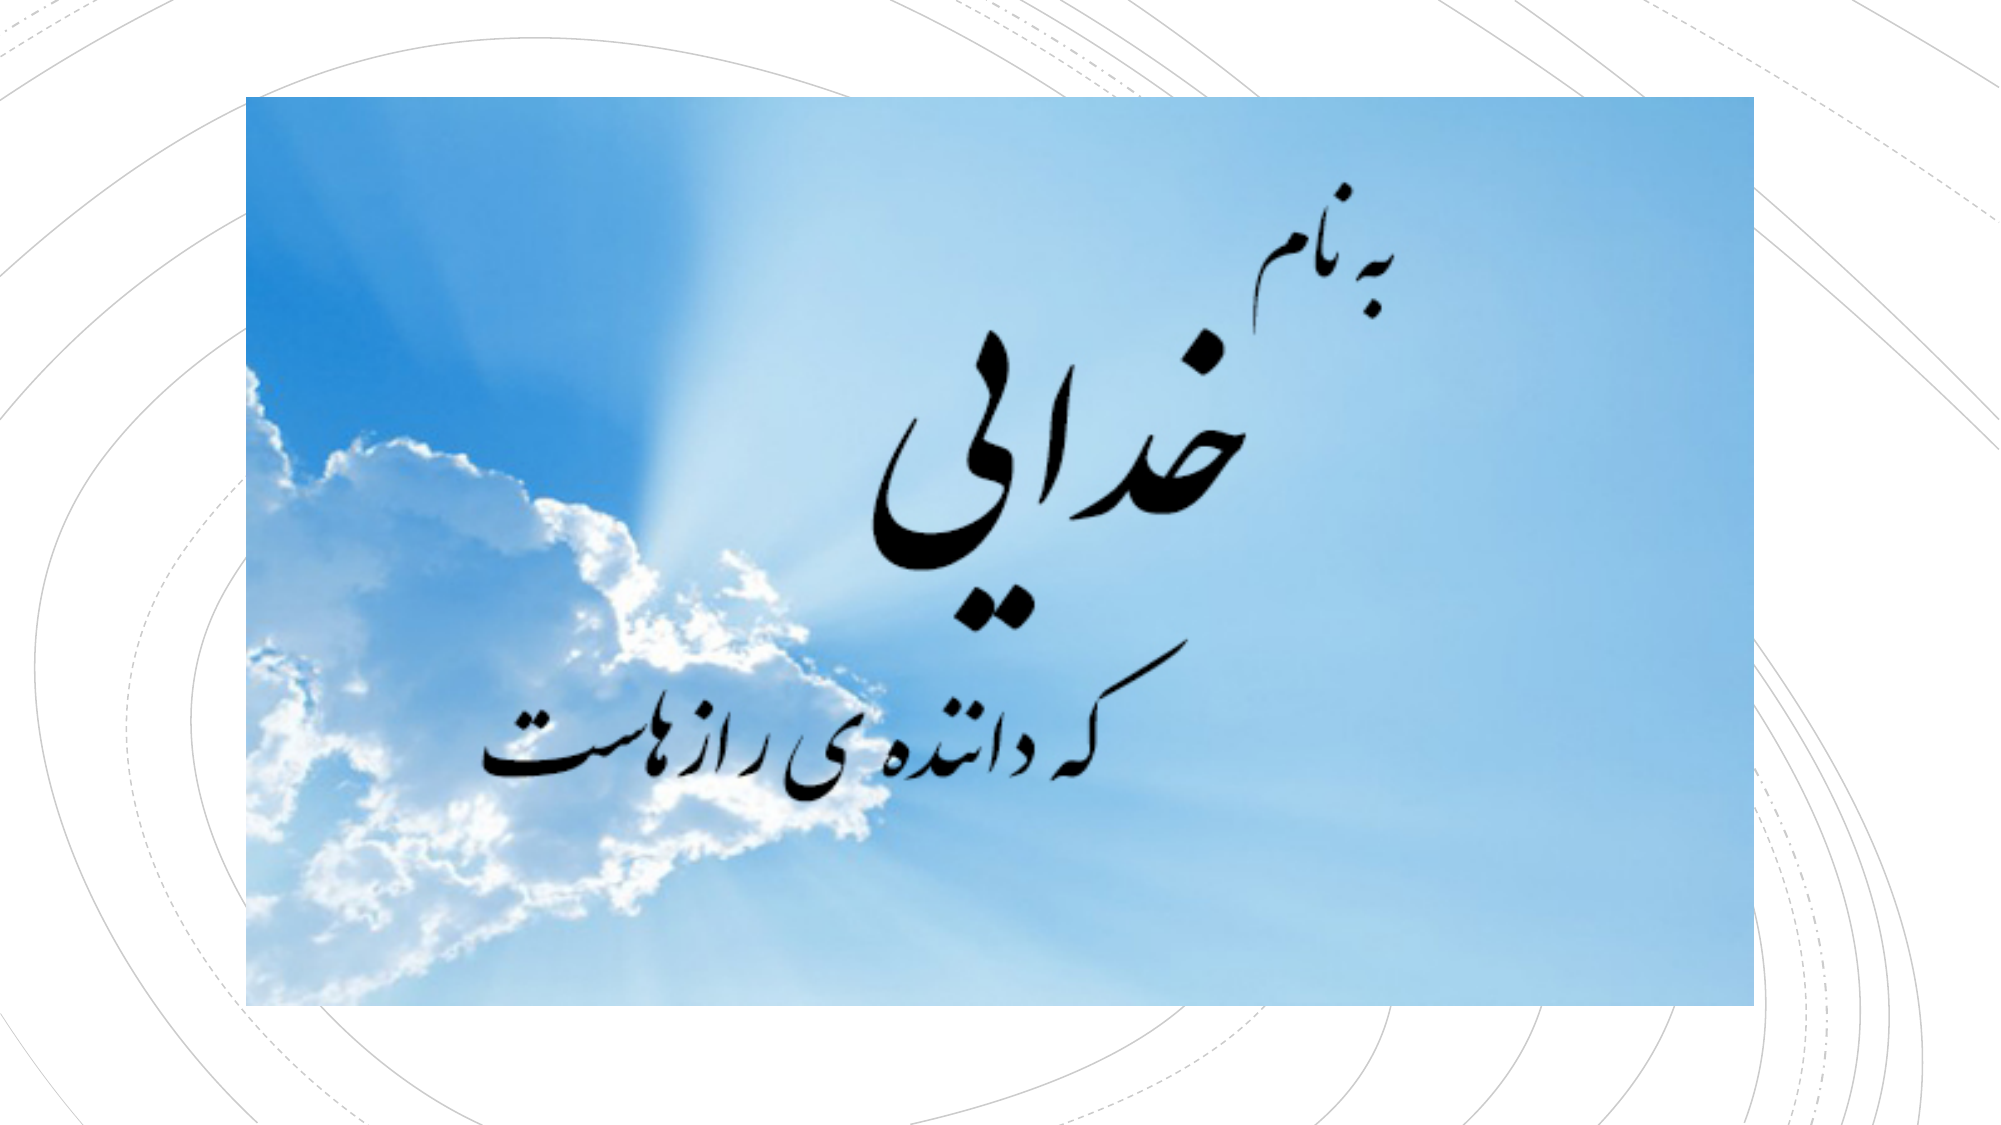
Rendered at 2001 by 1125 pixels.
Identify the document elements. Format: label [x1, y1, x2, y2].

picture [245, 97, 1755, 1006]
